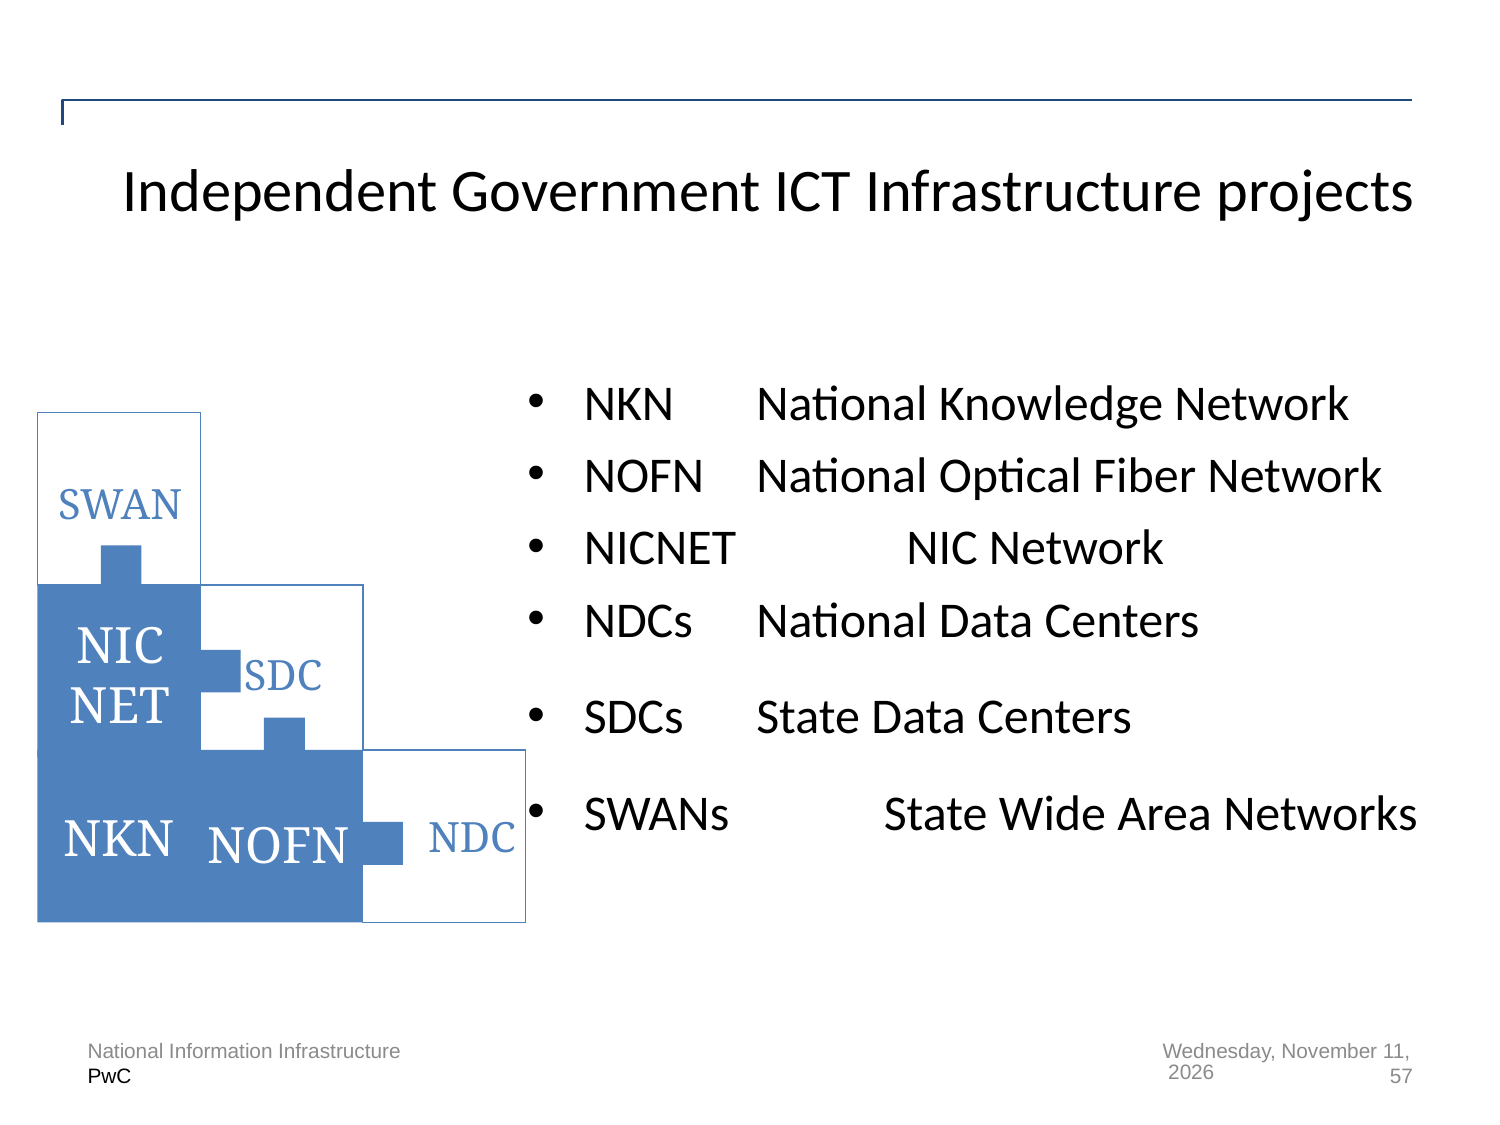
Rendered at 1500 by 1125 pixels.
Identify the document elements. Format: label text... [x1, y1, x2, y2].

text_box [37, 412, 201, 418]
text_box SWAN [37, 418, 203, 588]
slide_number 57 [1162, 1063, 1413, 1088]
text_box NOFN [195, 759, 362, 929]
text_box [362, 821, 403, 865]
text_box NDC [363, 749, 512, 923]
text_box NKN [37, 759, 195, 923]
list NKN National Knowledge Network NOFN National Optical Fiber Network NICNET NIC Network NDCs National Data Centers SDCs State Data Centers SWANs State Wide Area Networks [512, 362, 1500, 925]
text_box SDC [200, 588, 366, 759]
title Independent Government ICT Infrastructure projects [87, 112, 1450, 263]
footer National Information Infrastructure [369, 1037, 950, 1063]
text_box [37, 931, 203, 1101]
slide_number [1162, 1037, 1413, 1063]
text_box [203, 584, 363, 588]
text_box [203, 931, 369, 1101]
text_box NIC NET [37, 588, 200, 759]
